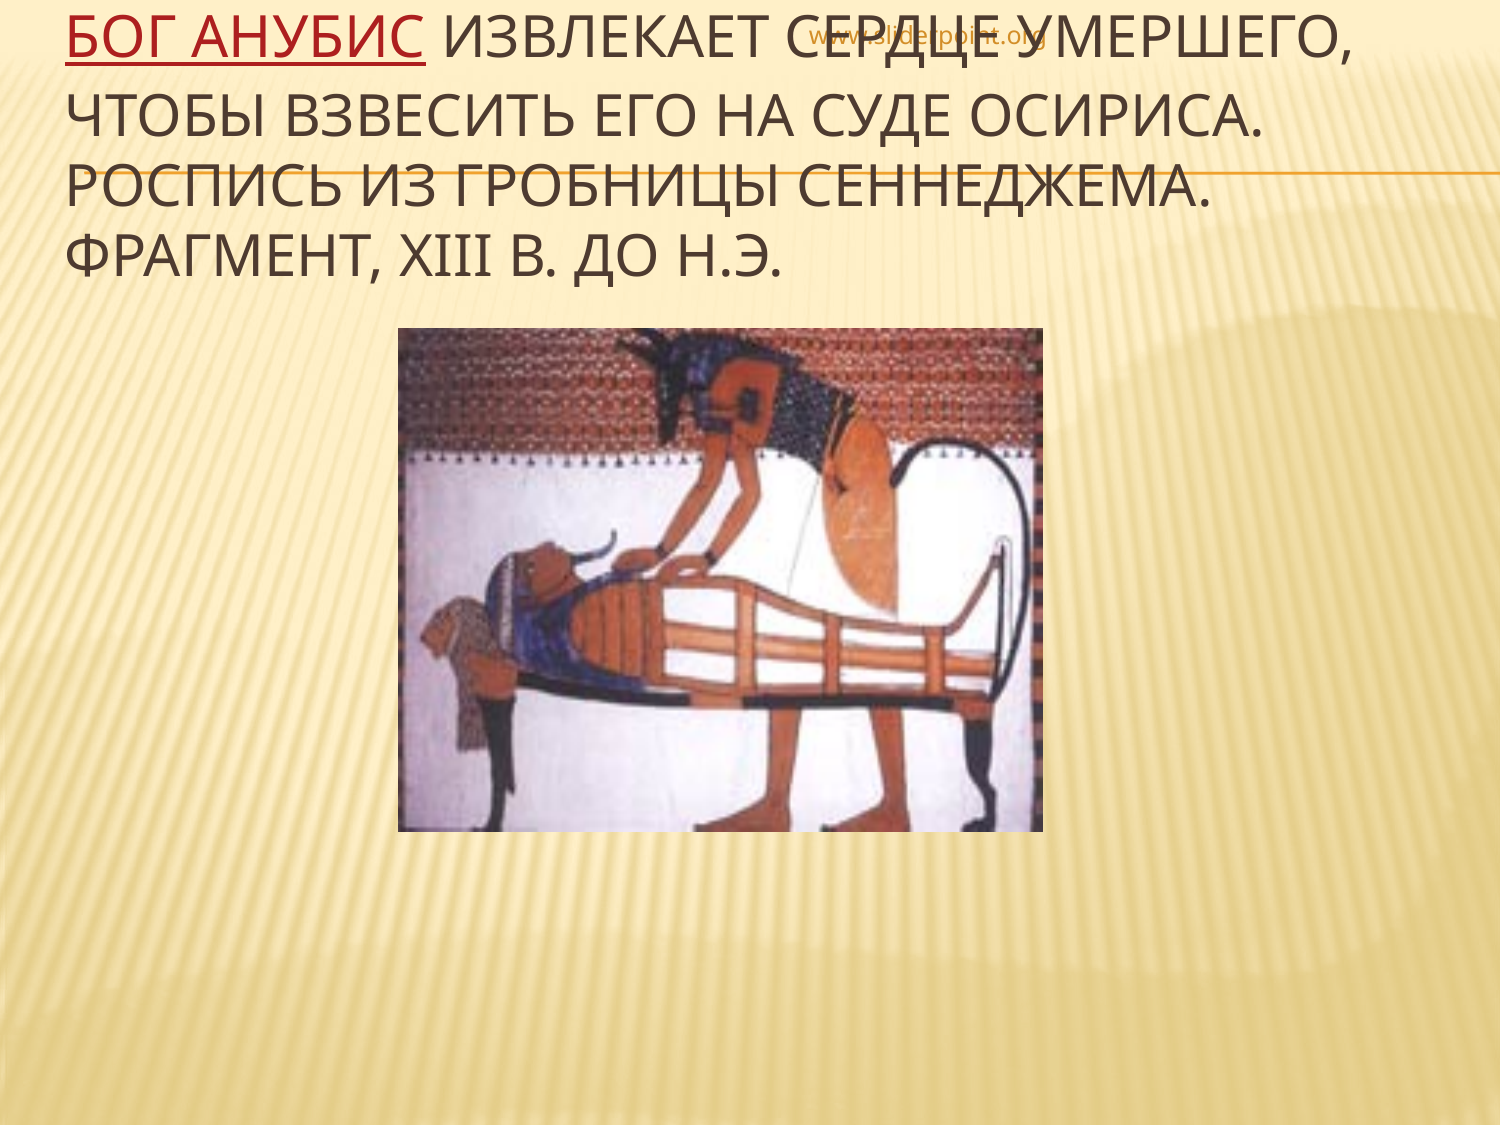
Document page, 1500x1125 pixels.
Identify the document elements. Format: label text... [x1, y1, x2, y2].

footer www.sliderpoint.org [587, 12, 1063, 60]
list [398, 327, 1044, 833]
title Бог Анубис извлекает сердце умершего, чтобы взвесить его на суде Осириса. Роспись из гробницы Сеннеджема. Фрагмент, XIII в. до н.э. [50, 75, 1475, 213]
